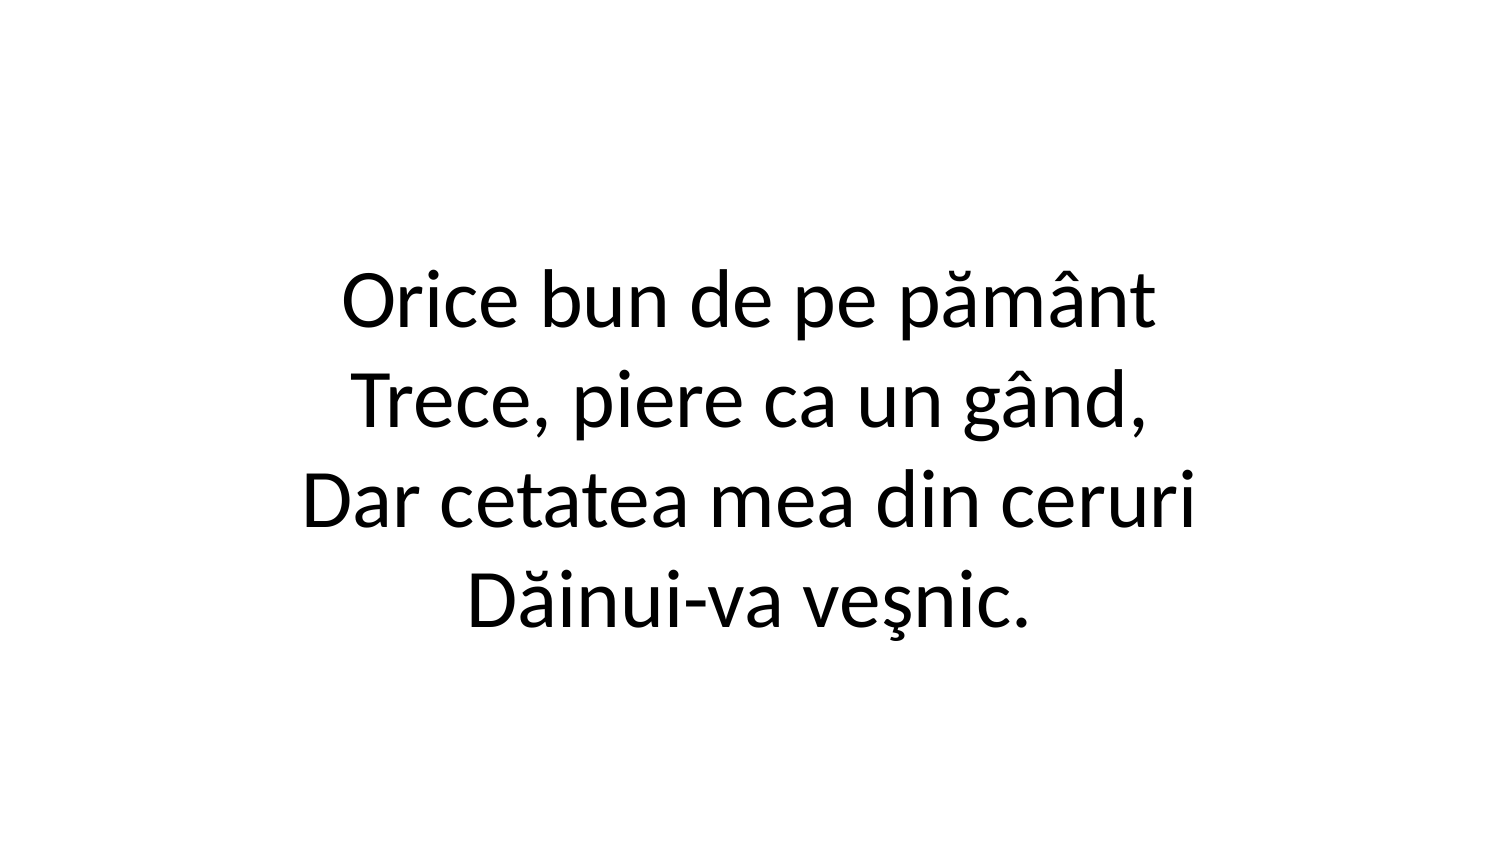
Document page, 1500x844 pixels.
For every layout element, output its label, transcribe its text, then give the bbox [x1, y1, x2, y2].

text_box Orice bun de pe pământ Trece, piere ca un gând, Dar cetatea mea din ceruri Dăinui-va veşnic. [286, 192, 1214, 652]
